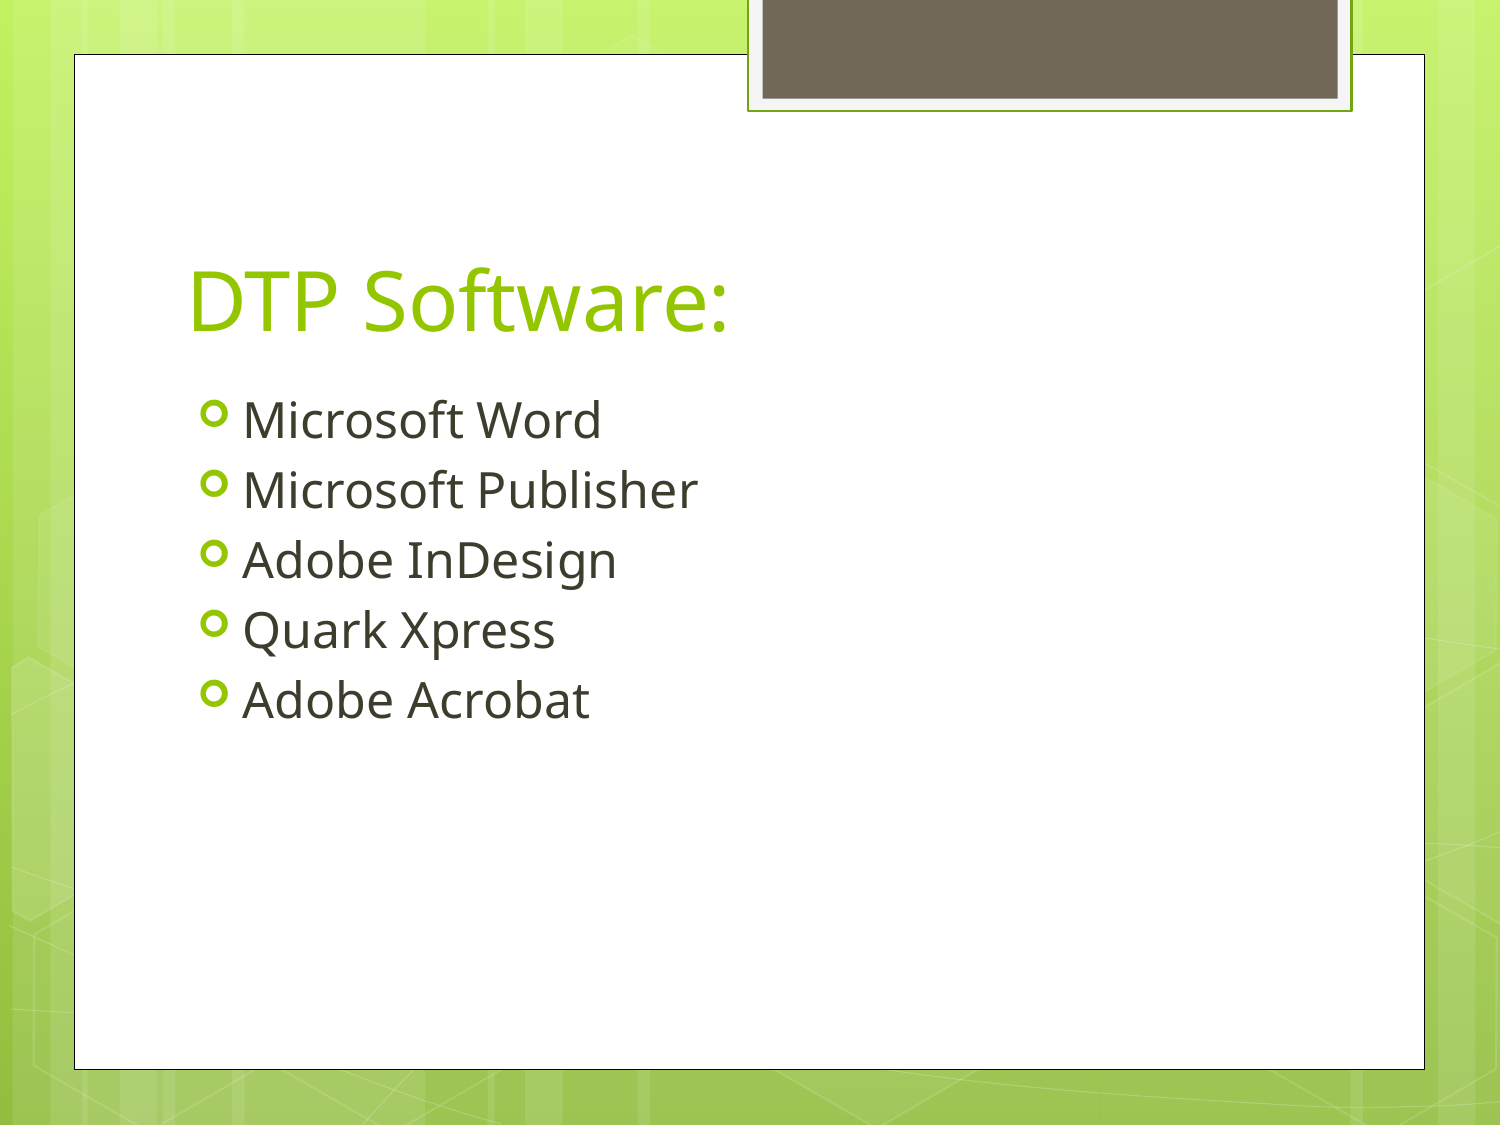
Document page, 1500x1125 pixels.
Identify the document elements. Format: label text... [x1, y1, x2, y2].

list Microsoft Word Microsoft Publisher Adobe InDesign Quark Xpress Adobe Acrobat [171, 381, 1283, 957]
title DTP Software: [171, 168, 1324, 357]
